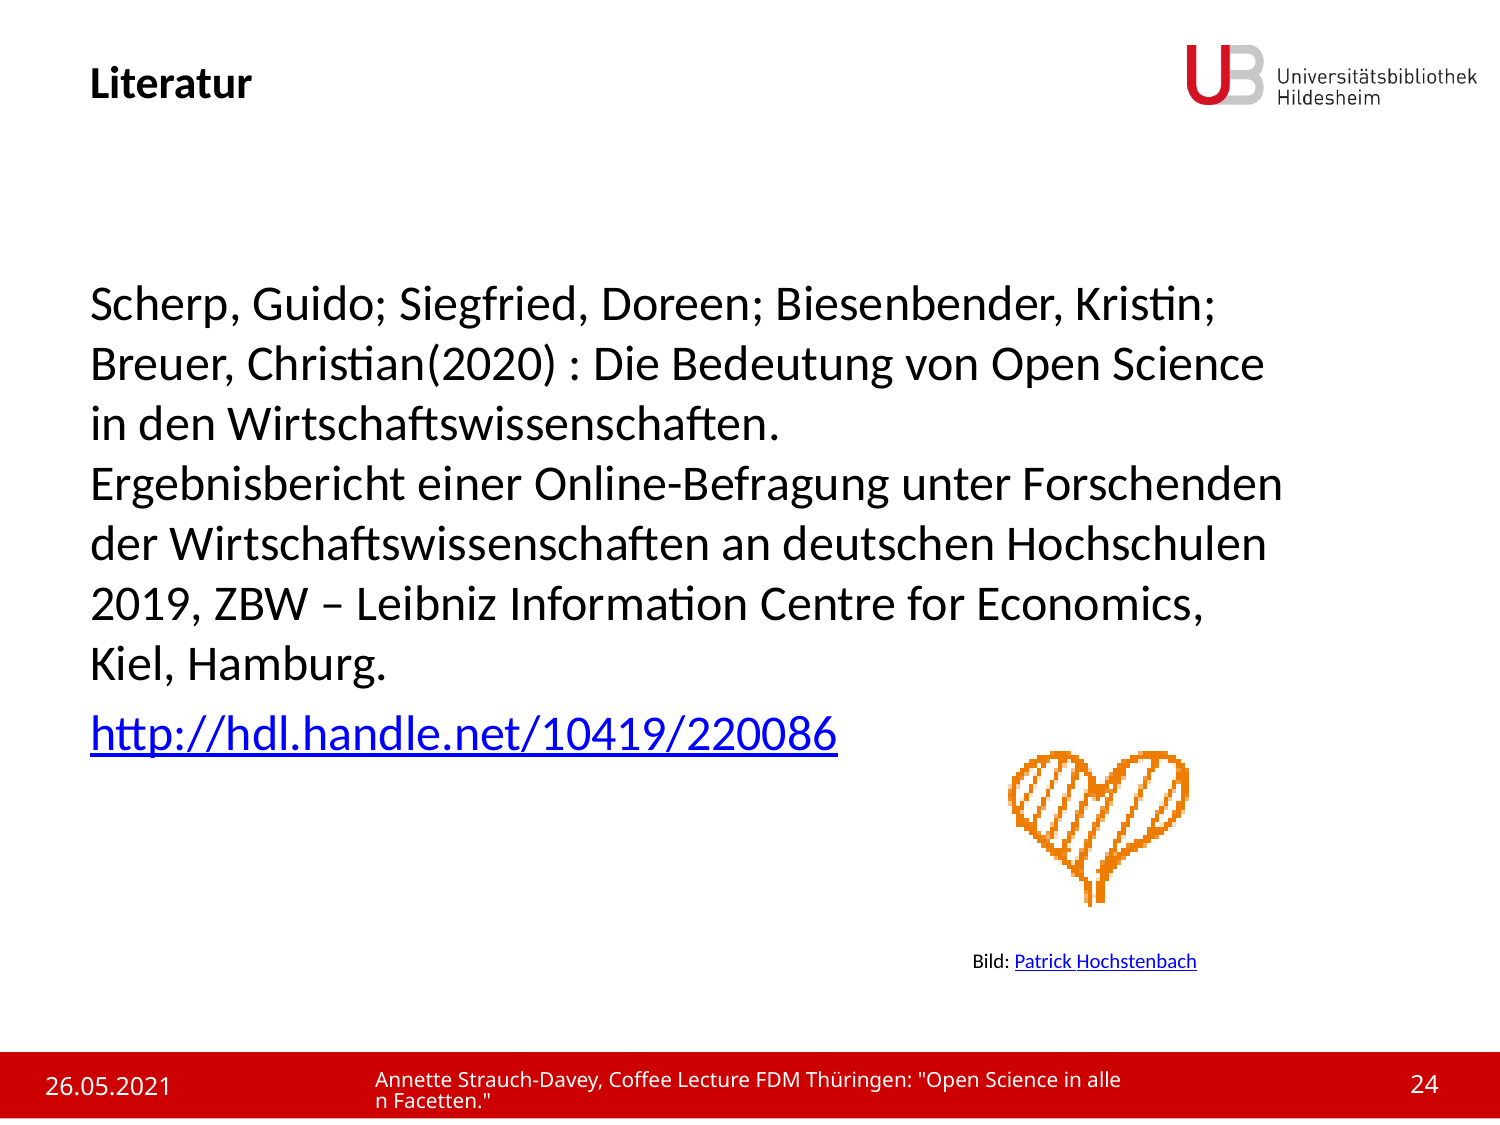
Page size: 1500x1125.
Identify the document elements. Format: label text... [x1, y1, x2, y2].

title Literatur [75, 45, 1317, 233]
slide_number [30, 1055, 585, 1116]
list Scherp, Guido; Siegfried, Doreen; Biesenbender, Kristin; Breuer, Christian(2020) : Die Bedeutung von Open Science in den Wirtschaftswissenschaften. Ergebnisbericht einer Online-Befragung unter Forschenden der Wirtschaftswissenschaften an deutschen Hochschulen 2019, ZBW – Leibniz Information Centre for Economics, Kiel, Hamburg. http://hdl.handle.net/10419/220086 [75, 262, 1317, 1005]
footer Annette Strauch-Davey, Coffee Lecture FDM Thüringen: "Open Science in allen Facetten." [360, 1055, 1140, 1106]
picture [1317, 45, 1477, 105]
text_box Bild: Patrick Hochstenbach [957, 940, 1329, 981]
slide_number 24 [1227, 1055, 1454, 1116]
picture [987, 708, 1220, 941]
